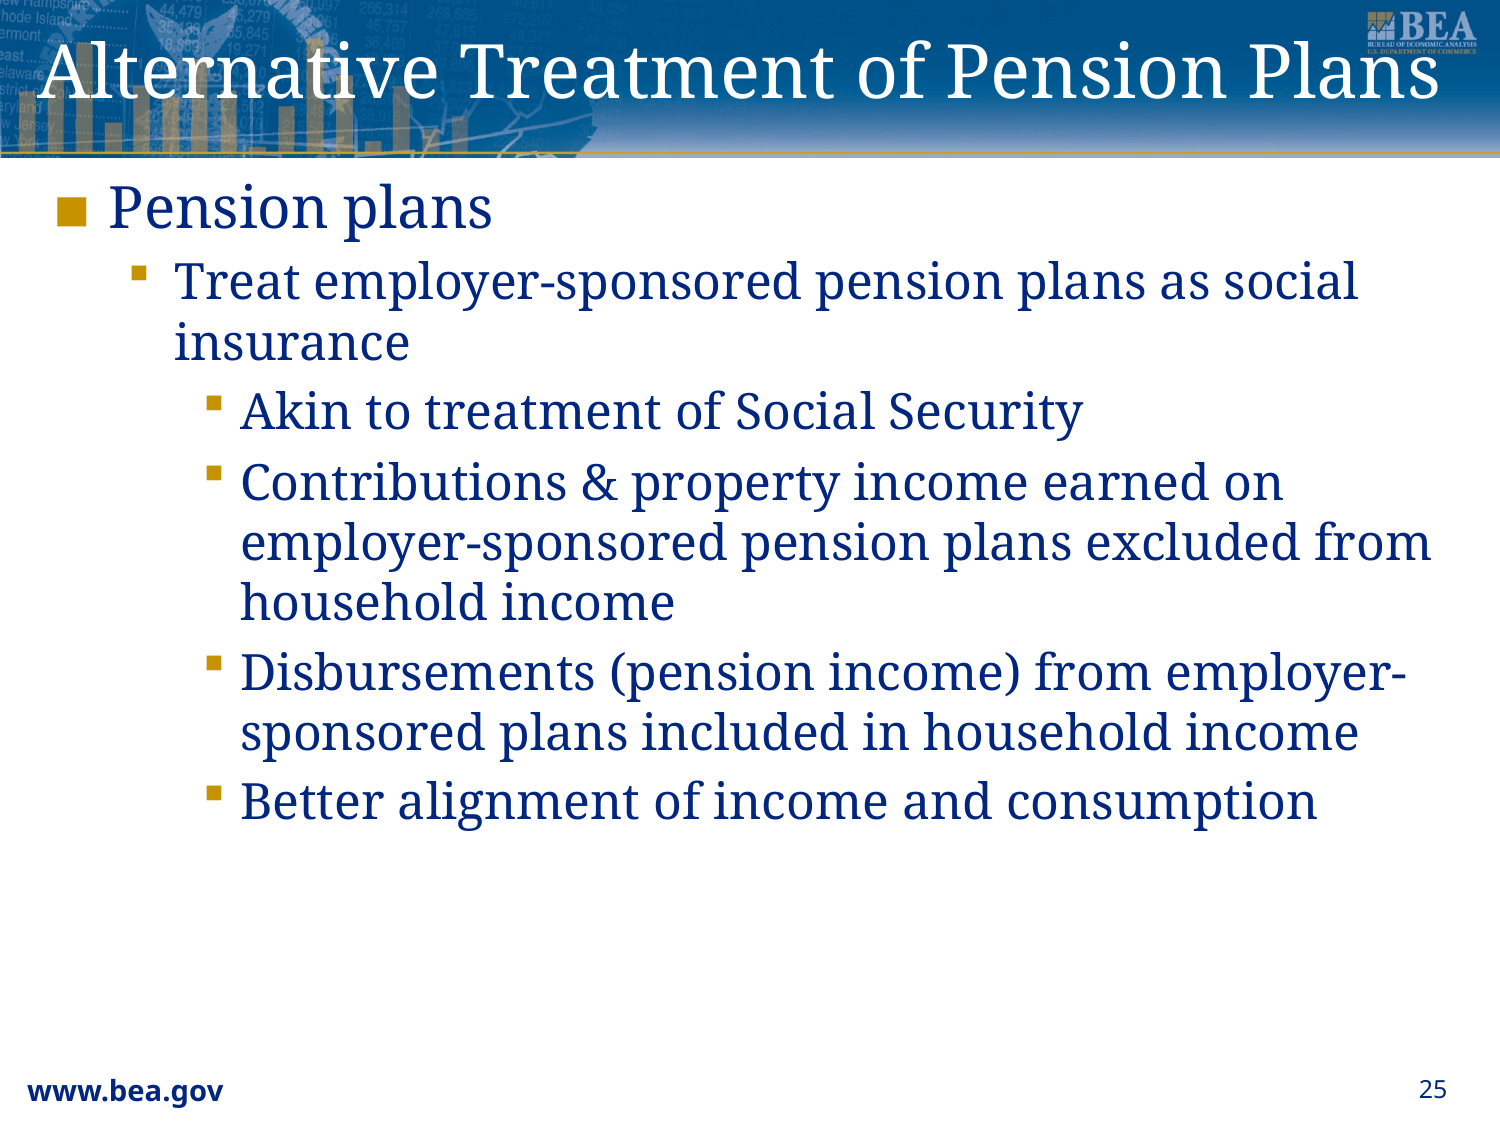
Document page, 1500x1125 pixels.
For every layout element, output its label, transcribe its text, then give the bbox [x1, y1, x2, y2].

list Pension plans Treat employer-sponsored pension plans as social insurance Akin to treatment of Social Security Contributions & property income earned on employer-sponsored pension plans excluded from household income Disbursements (pension income) from employer-sponsored plans included in household income Better alignment of income and consumption [37, 162, 1451, 1026]
title Alternative Treatment of Pension Plans [0, 0, 1500, 138]
picture [0, 138, 1500, 158]
slide_number 25 [1400, 1062, 1463, 1116]
